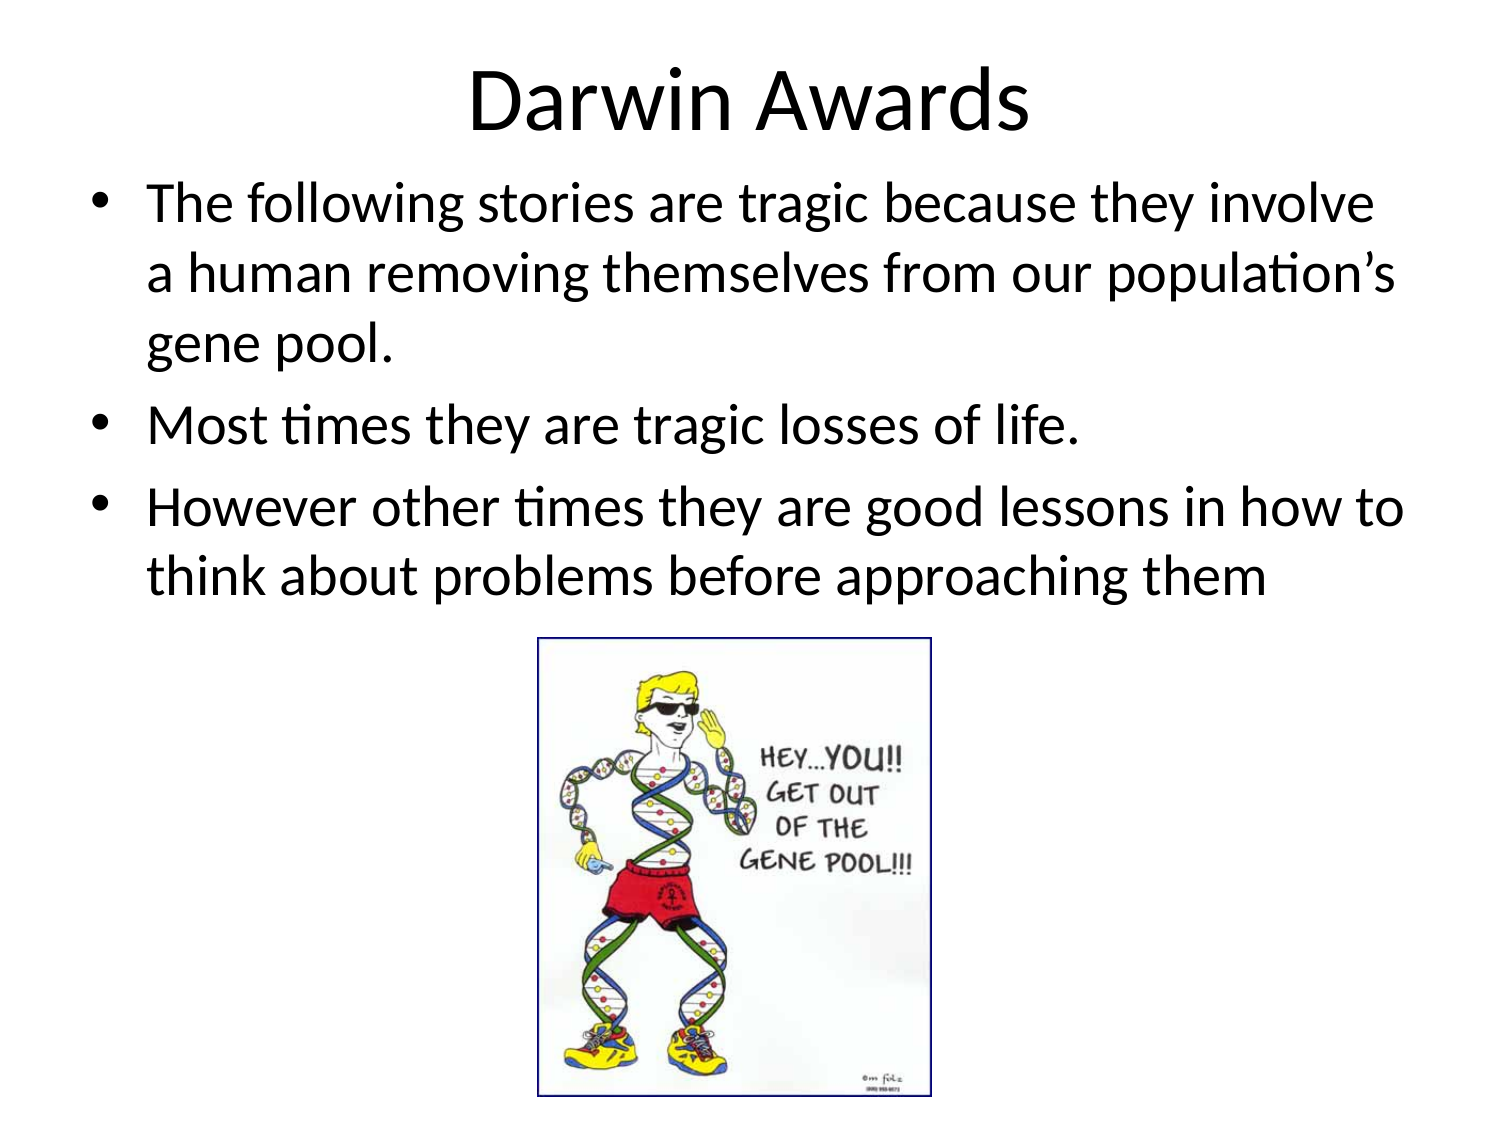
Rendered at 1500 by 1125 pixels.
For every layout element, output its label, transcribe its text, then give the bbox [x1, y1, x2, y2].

picture [537, 637, 932, 1097]
list The following stories are tragic because they involve a human removing themselves from our population’s gene pool. Most times they are tragic losses of life. However other times they are good lessons in how to think about problems before approaching them [75, 156, 1425, 900]
title Darwin Awards [75, 0, 1425, 156]
